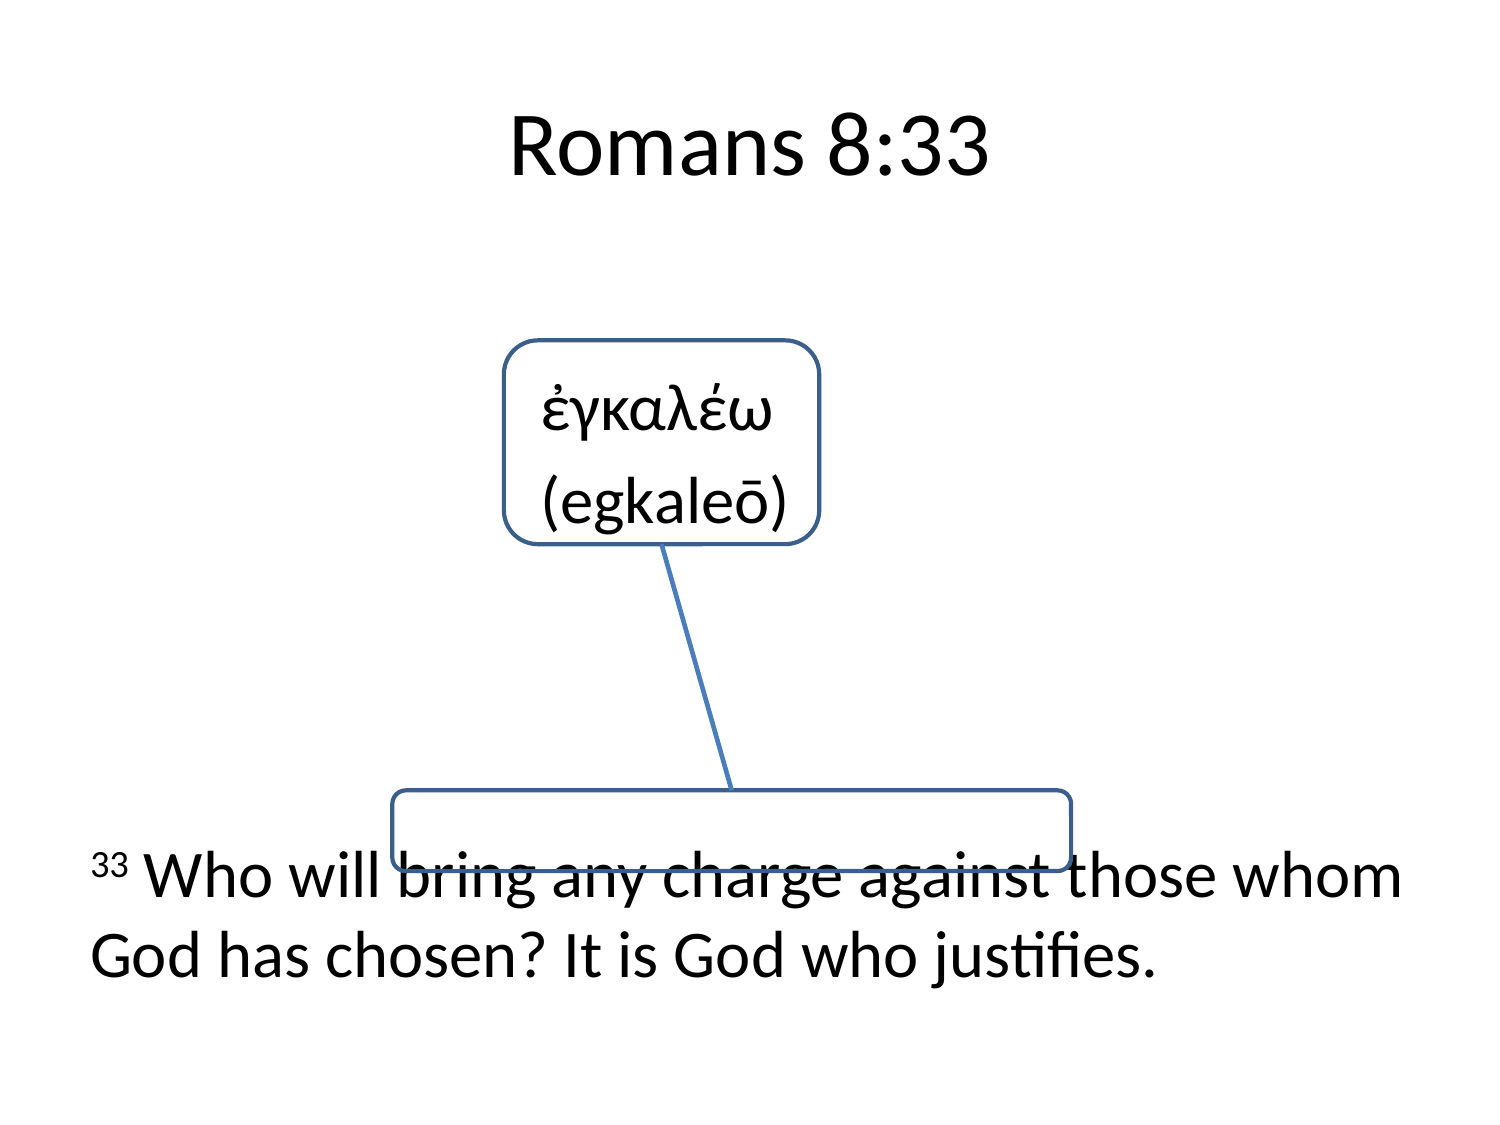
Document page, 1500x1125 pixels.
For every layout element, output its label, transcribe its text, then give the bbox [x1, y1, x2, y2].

title Romans 8:33 [75, 45, 1425, 233]
text_box [390, 788, 1074, 874]
list ἐγκαλέω (egkaleō) 33 Who will bring any charge against those whom God has chosen? It is God who justifies. [75, 262, 1425, 1005]
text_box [661, 543, 732, 791]
text_box [501, 338, 822, 547]
